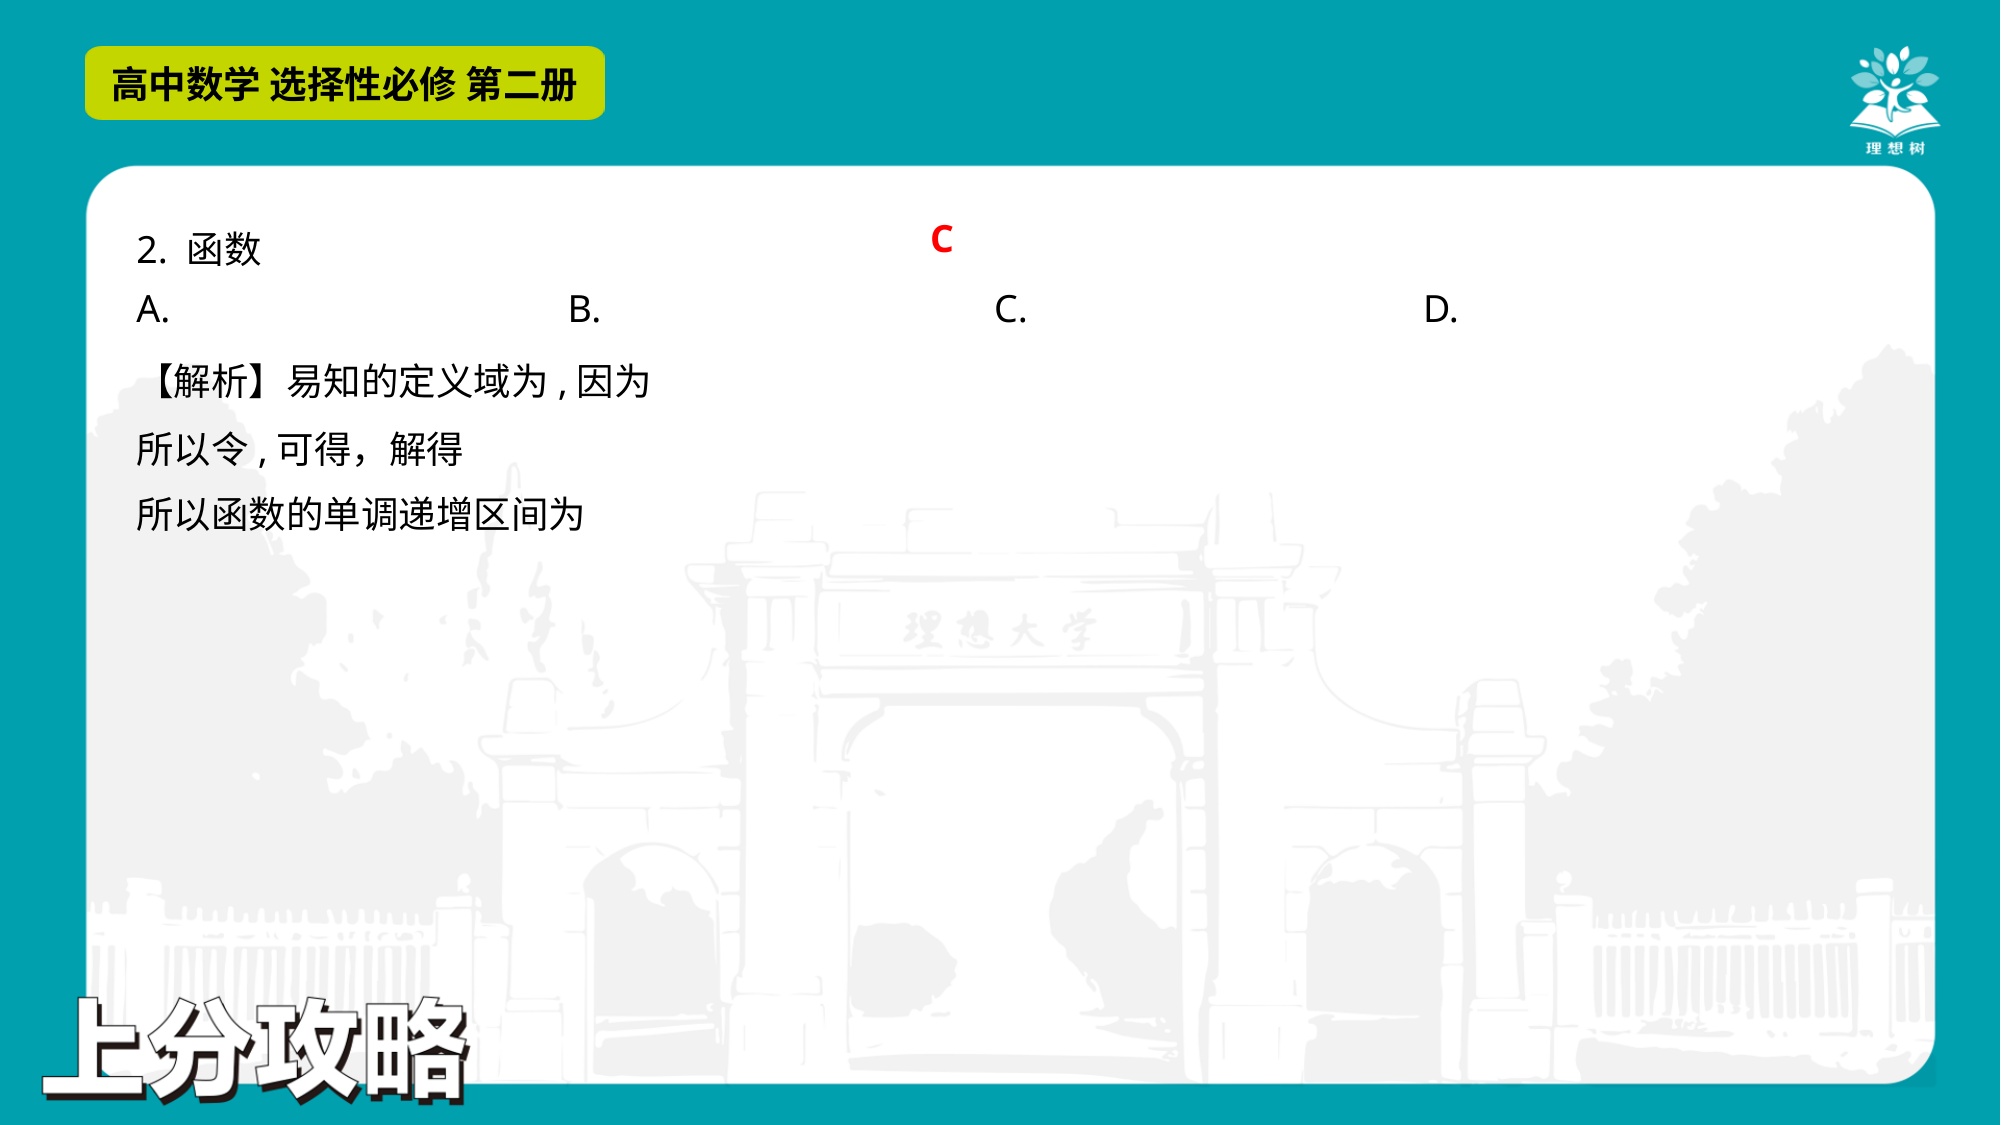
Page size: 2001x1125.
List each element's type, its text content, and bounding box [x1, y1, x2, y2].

text_box C [915, 214, 970, 259]
picture [0, 0, 2000, 1125]
